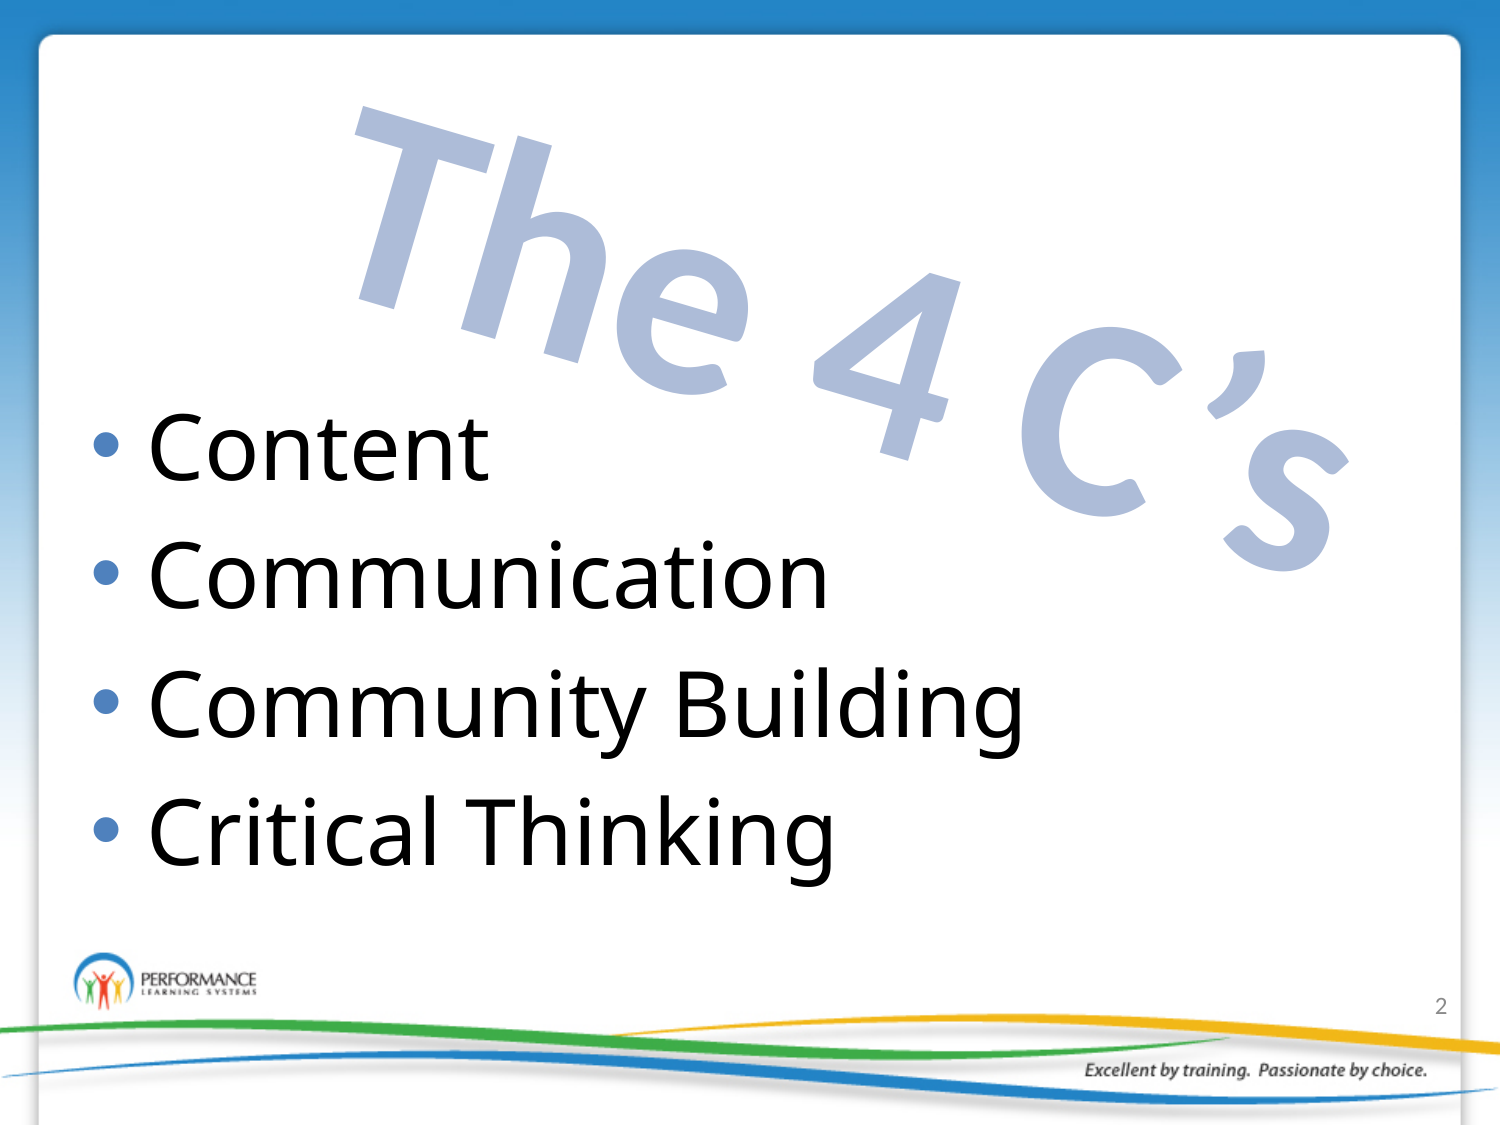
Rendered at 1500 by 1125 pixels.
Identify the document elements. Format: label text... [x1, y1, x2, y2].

picture [0, 0, 1500, 1125]
slide_number 2 [1299, 975, 1463, 1035]
picture [391, 0, 1500, 327]
list Content Communication Community Building Critical Thinking [75, 380, 1425, 937]
text_box The 4 C’s [191, 0, 1500, 675]
